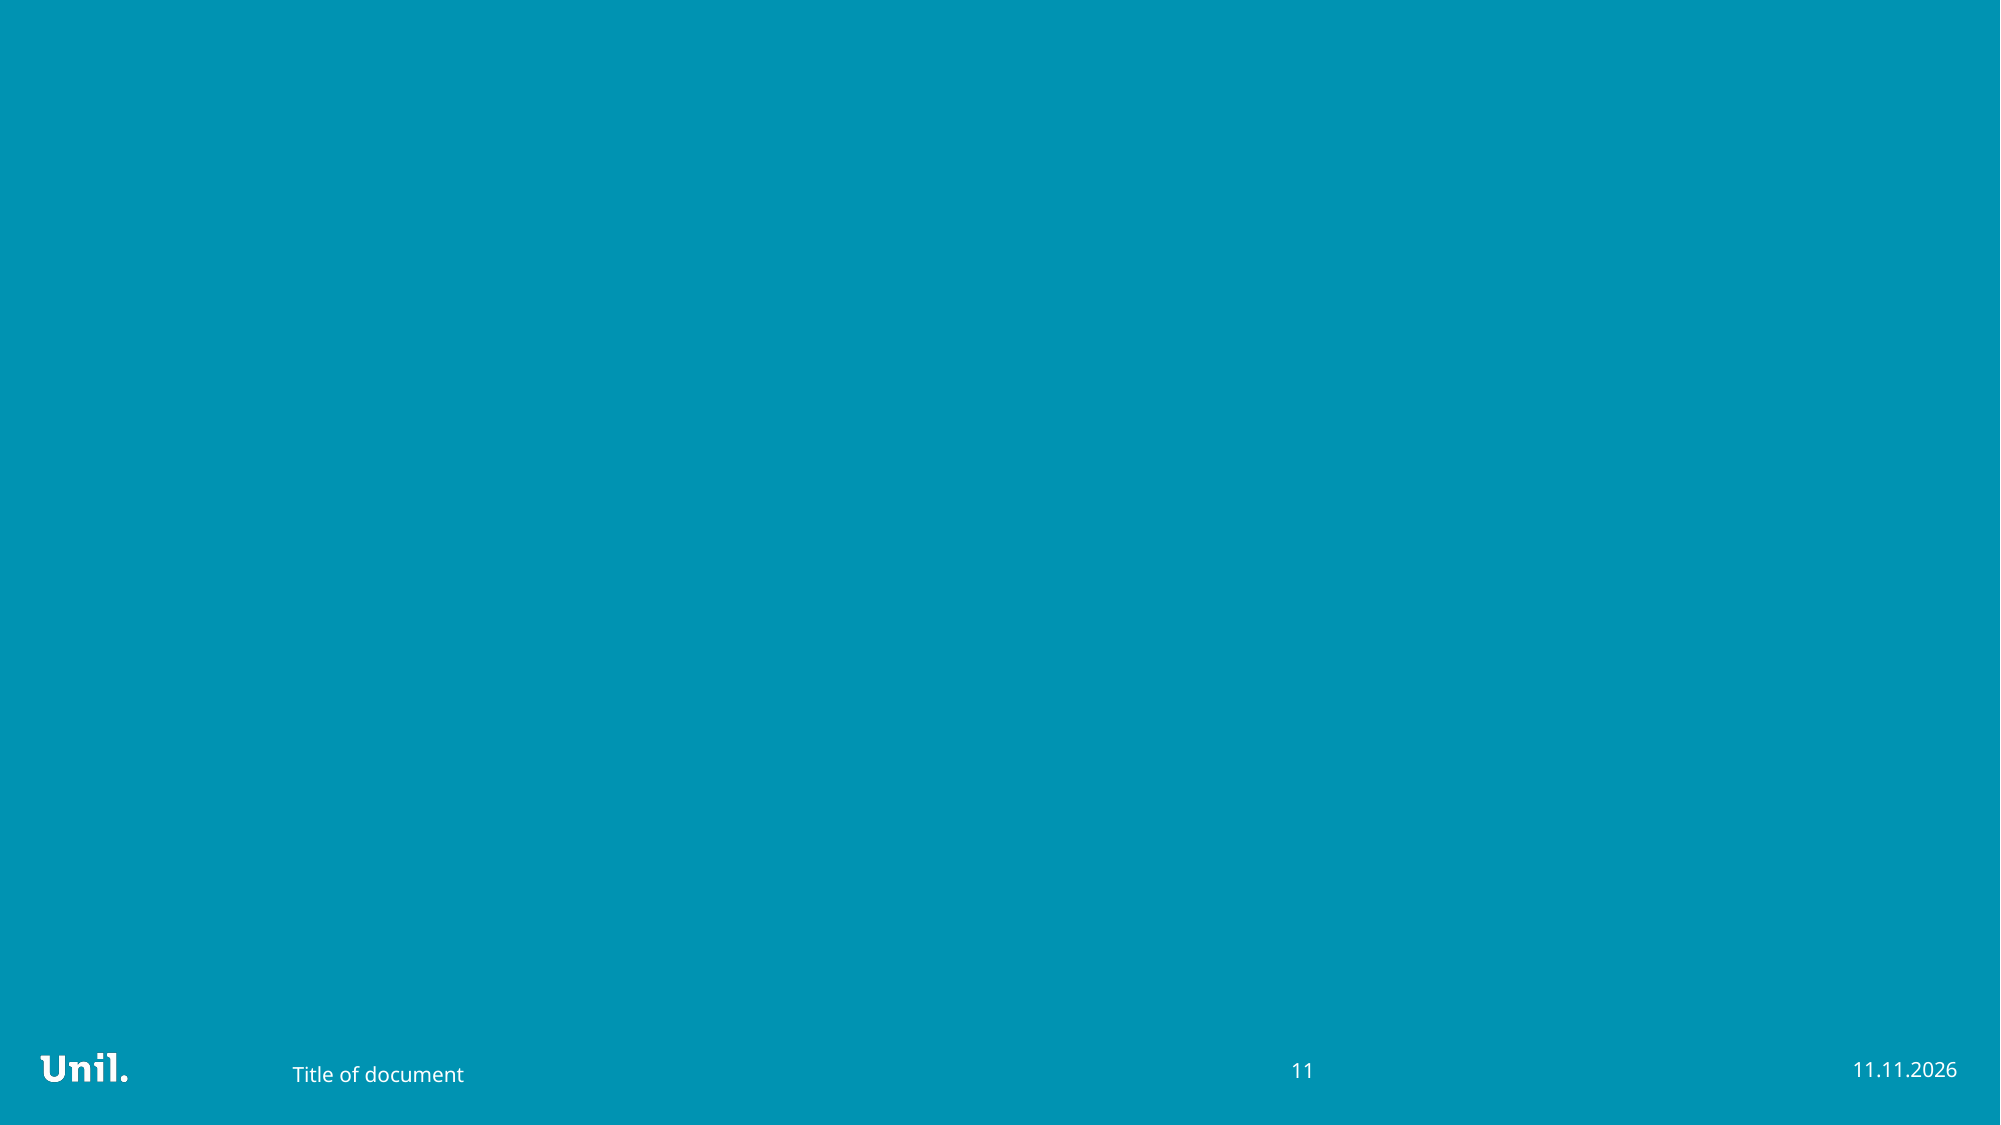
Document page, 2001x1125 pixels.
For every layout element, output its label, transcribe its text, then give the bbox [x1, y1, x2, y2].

footer Title of document [292, 1011, 1048, 1087]
picture [27, 1042, 141, 1095]
slide_number 11 [1250, 1037, 1355, 1086]
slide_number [1789, 1026, 1958, 1086]
